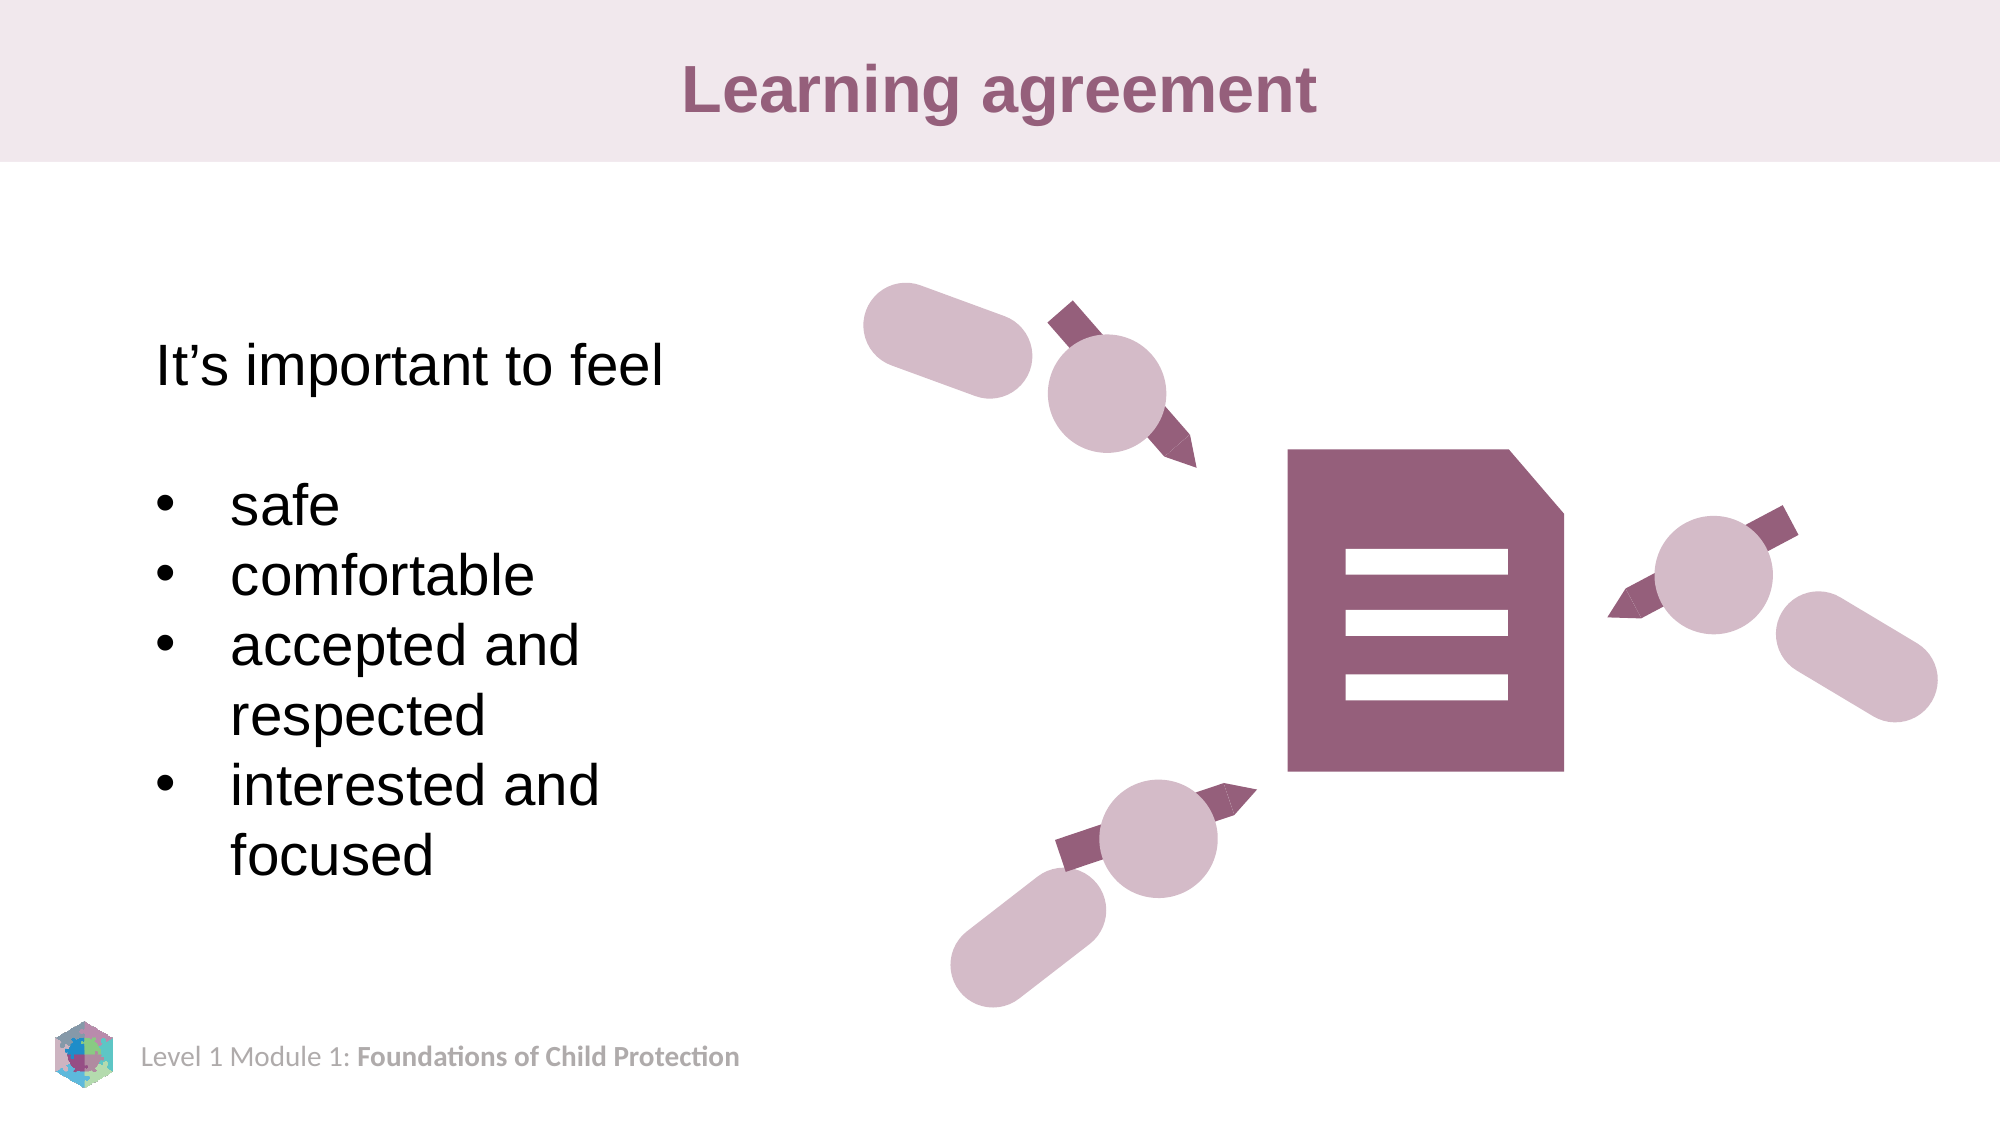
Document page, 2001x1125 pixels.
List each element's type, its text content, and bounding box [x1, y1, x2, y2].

text_box [1345, 673, 1509, 701]
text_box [1681, 464, 1716, 673]
text_box [0, 0, 2000, 163]
text_box [1286, 448, 1566, 773]
text_box [1200, 435, 1547, 651]
text_box It’s important to feel safe comfortable accepted and respected interested and focused [140, 319, 693, 895]
picture [55, 1021, 113, 1088]
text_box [920, 811, 1281, 940]
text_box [860, 285, 1167, 494]
text_box [1774, 590, 1939, 724]
title Learning agreement [137, 19, 1863, 163]
text_box [1345, 609, 1509, 637]
text_box [1716, 514, 1774, 636]
text_box [1345, 548, 1509, 576]
text_box [1653, 524, 1681, 626]
